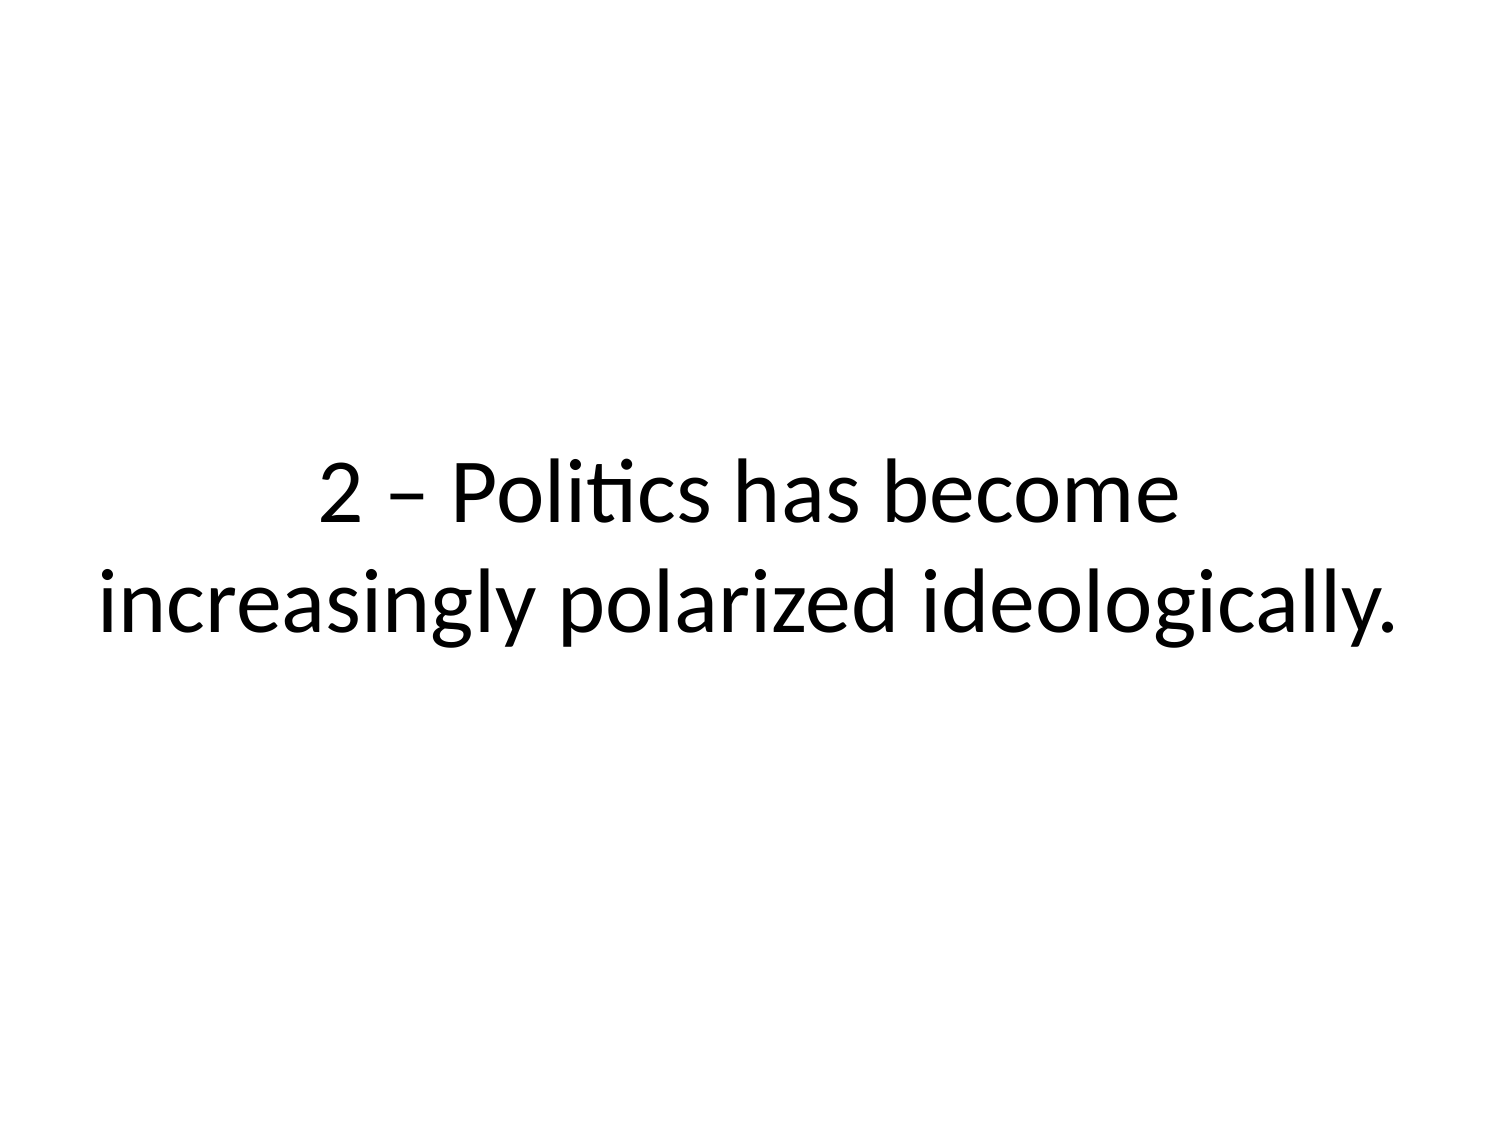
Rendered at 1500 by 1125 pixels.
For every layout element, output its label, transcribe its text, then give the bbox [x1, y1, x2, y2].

title 2 – Politics has become increasingly polarized ideologically. [74, 44, 1426, 1038]
